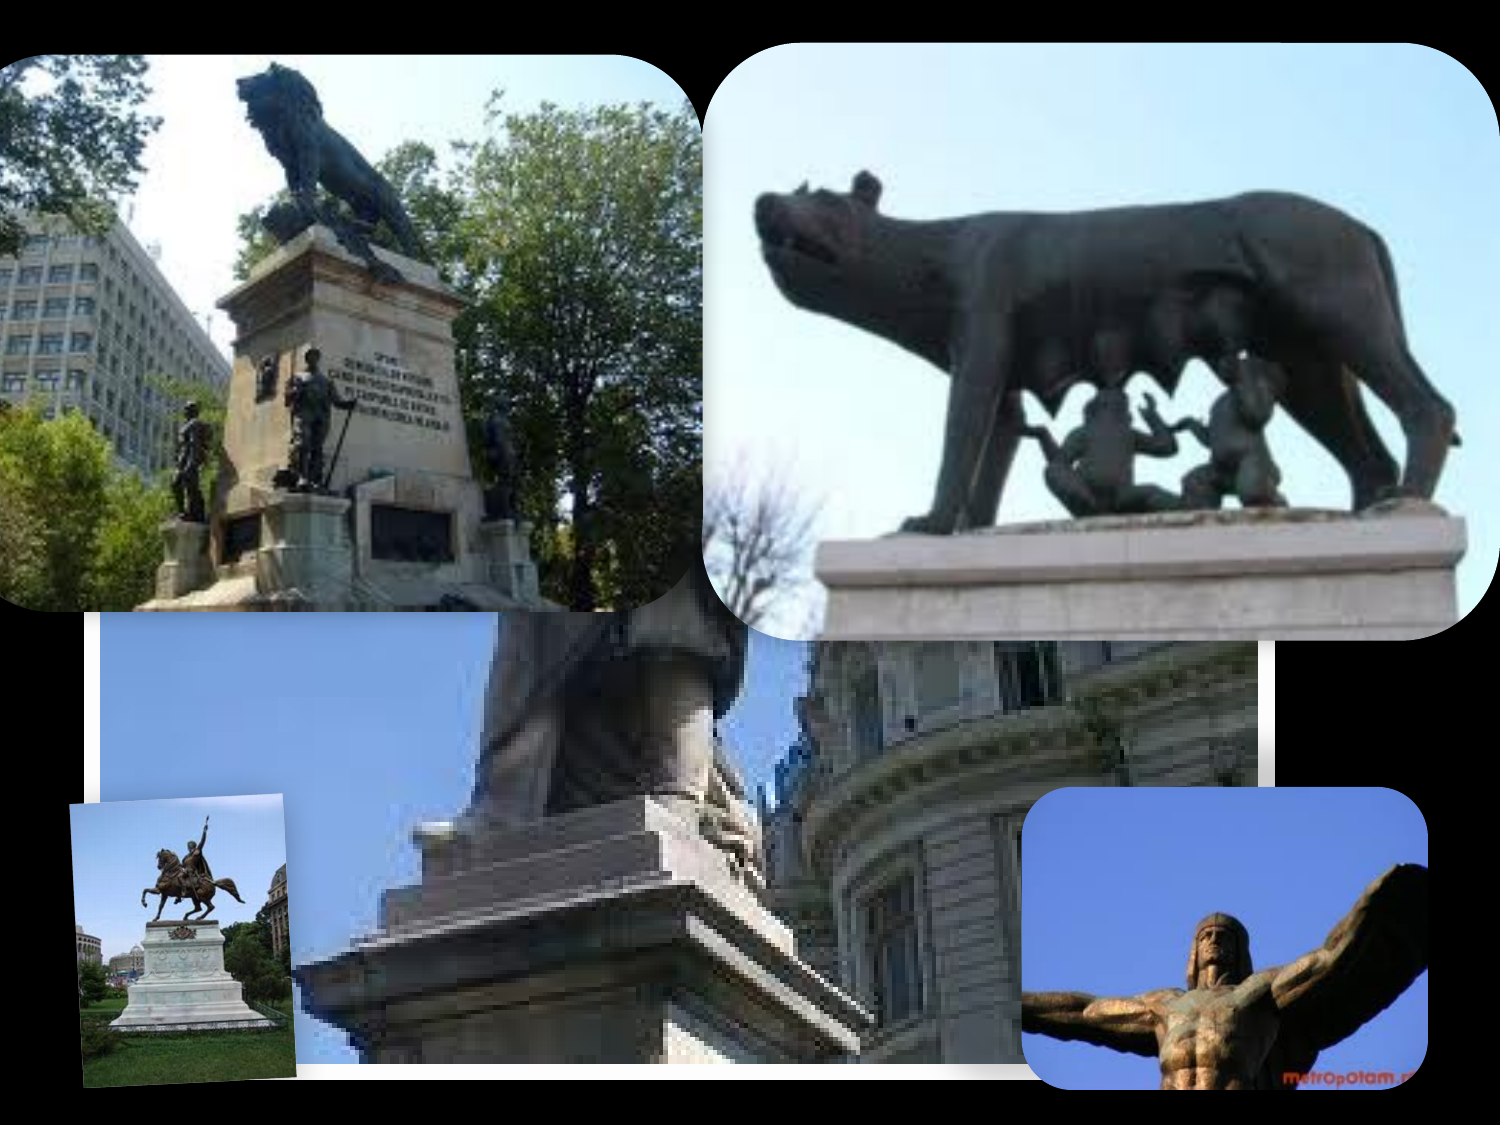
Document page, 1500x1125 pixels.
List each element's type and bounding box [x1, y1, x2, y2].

picture [1021, 786, 1429, 1091]
picture [0, 42, 1500, 641]
picture [70, 798, 296, 1088]
list [100, 625, 1259, 1064]
